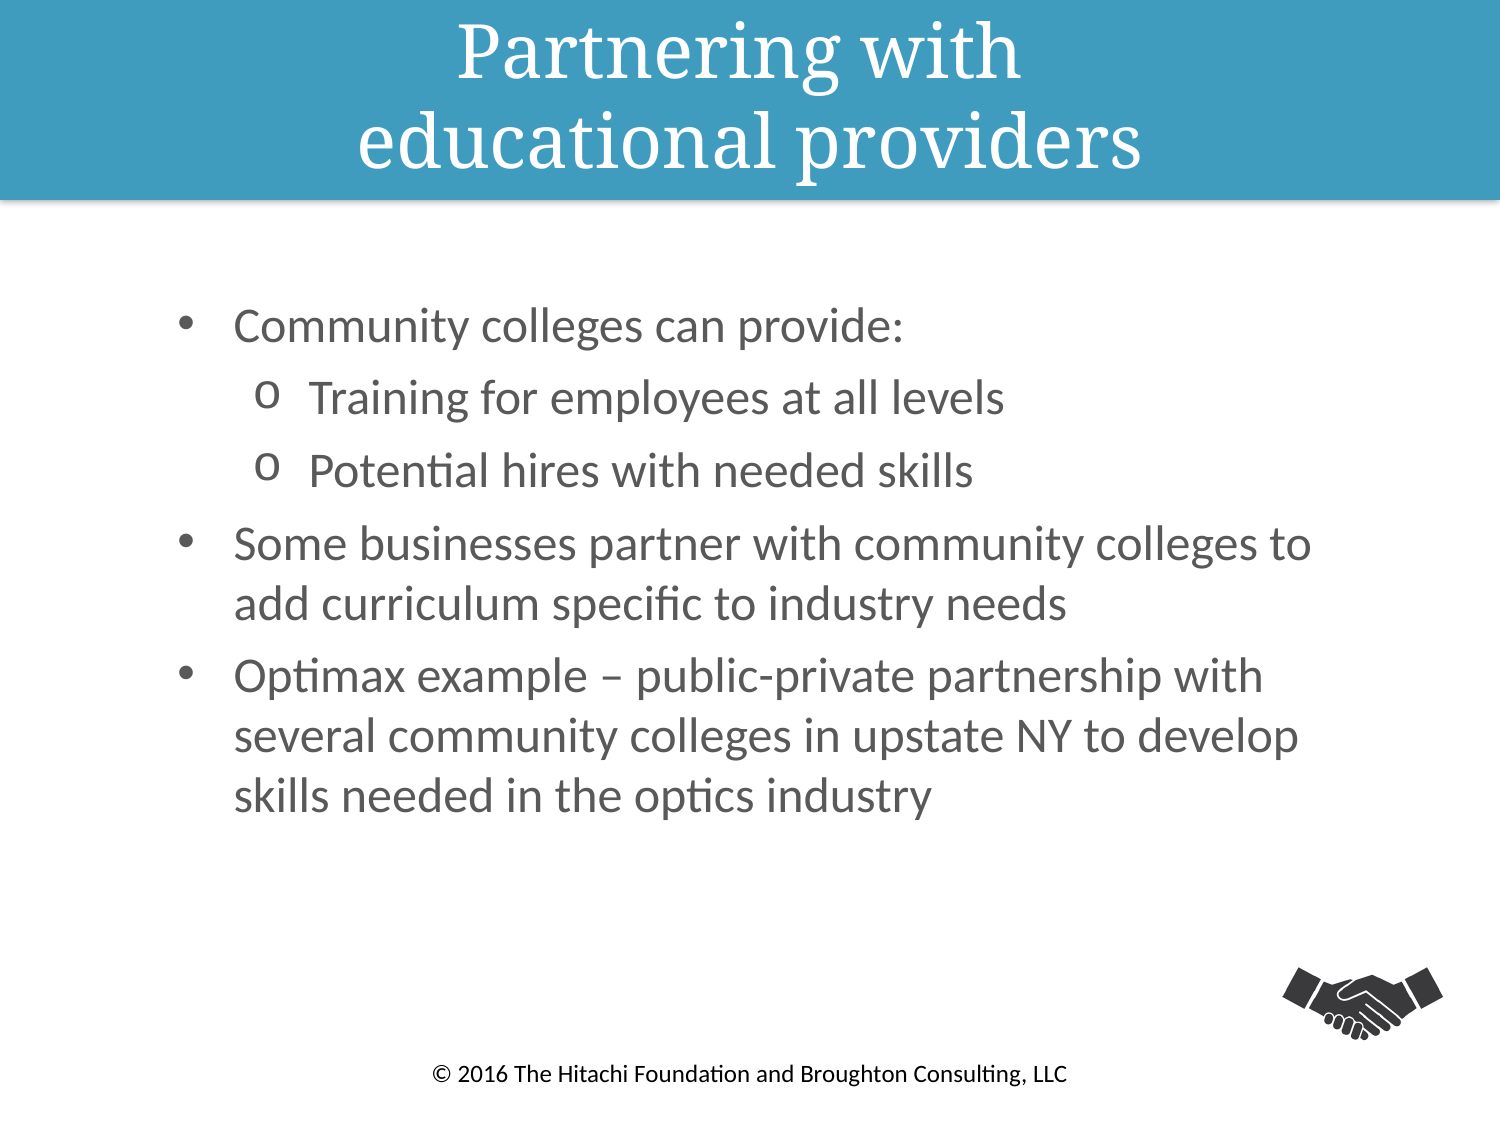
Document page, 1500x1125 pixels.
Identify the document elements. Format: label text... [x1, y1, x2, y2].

text_box Community colleges can provide: Training for employees at all levels Potential hires with needed skills Some businesses partner with community colleges to add curriculum specific to industry needs Optimax example – public-private partnership with several community colleges in upstate NY to develop skills needed in the optics industry [87, 285, 1363, 830]
title Partnering with educational providers [112, 24, 1388, 163]
picture [1282, 962, 1443, 1043]
